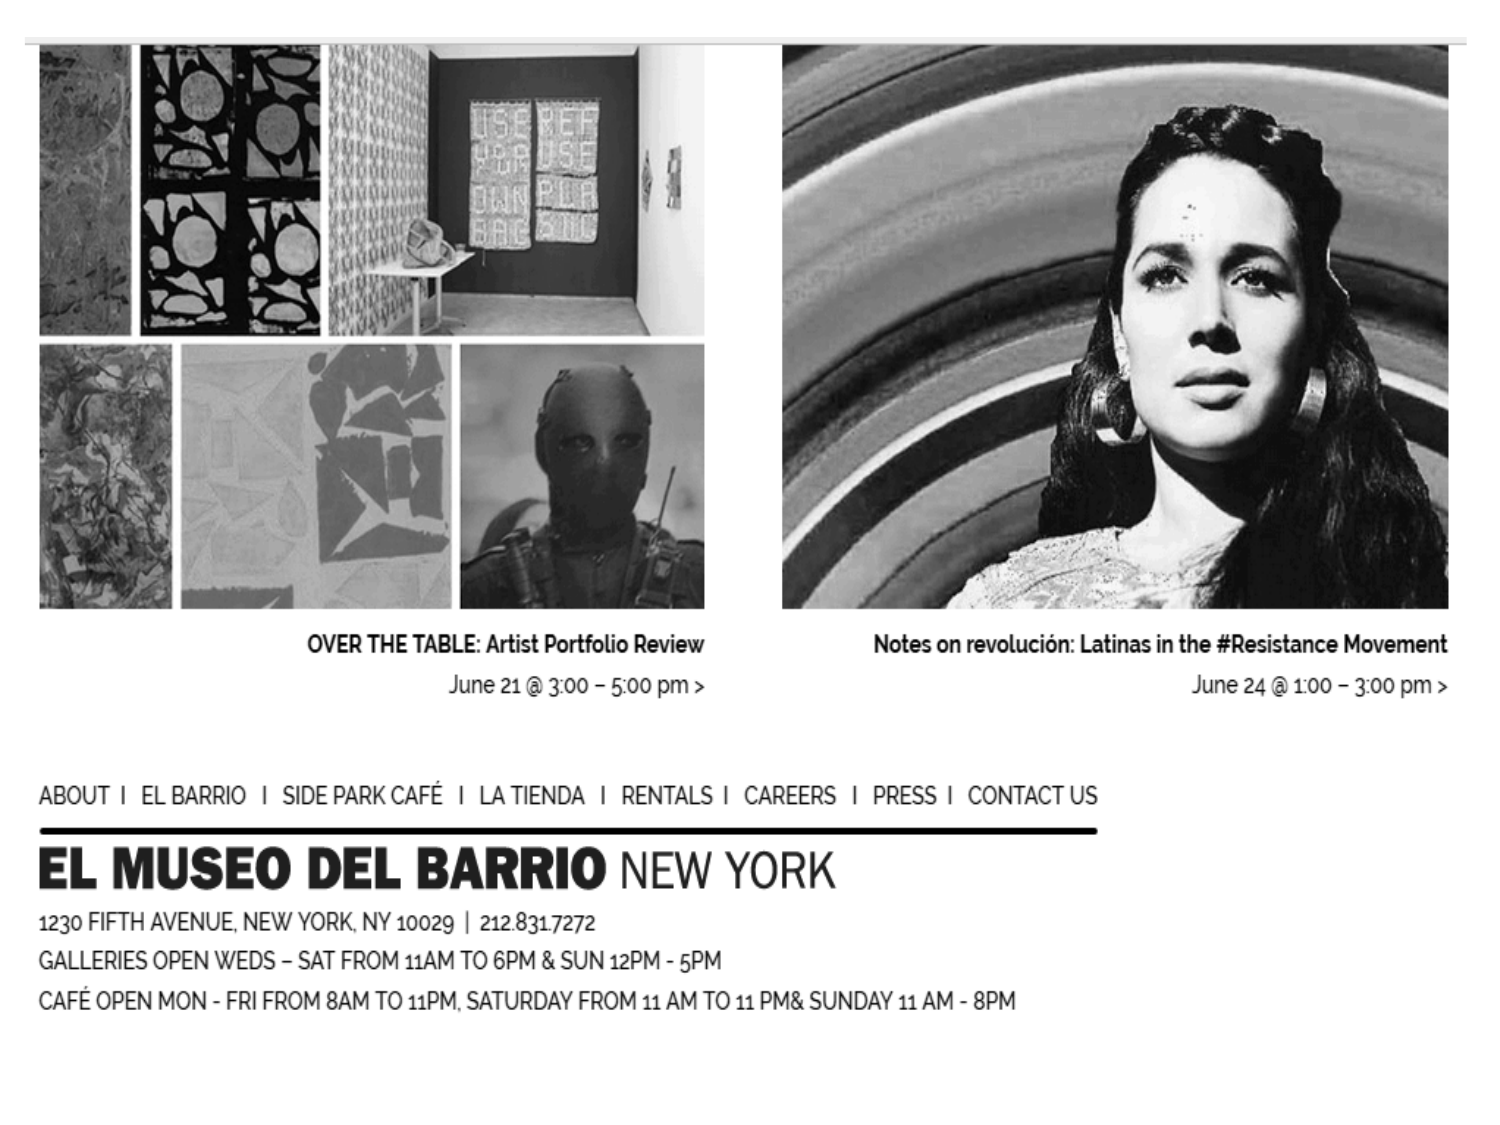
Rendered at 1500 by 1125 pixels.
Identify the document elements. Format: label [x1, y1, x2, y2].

picture [24, 37, 1467, 1019]
